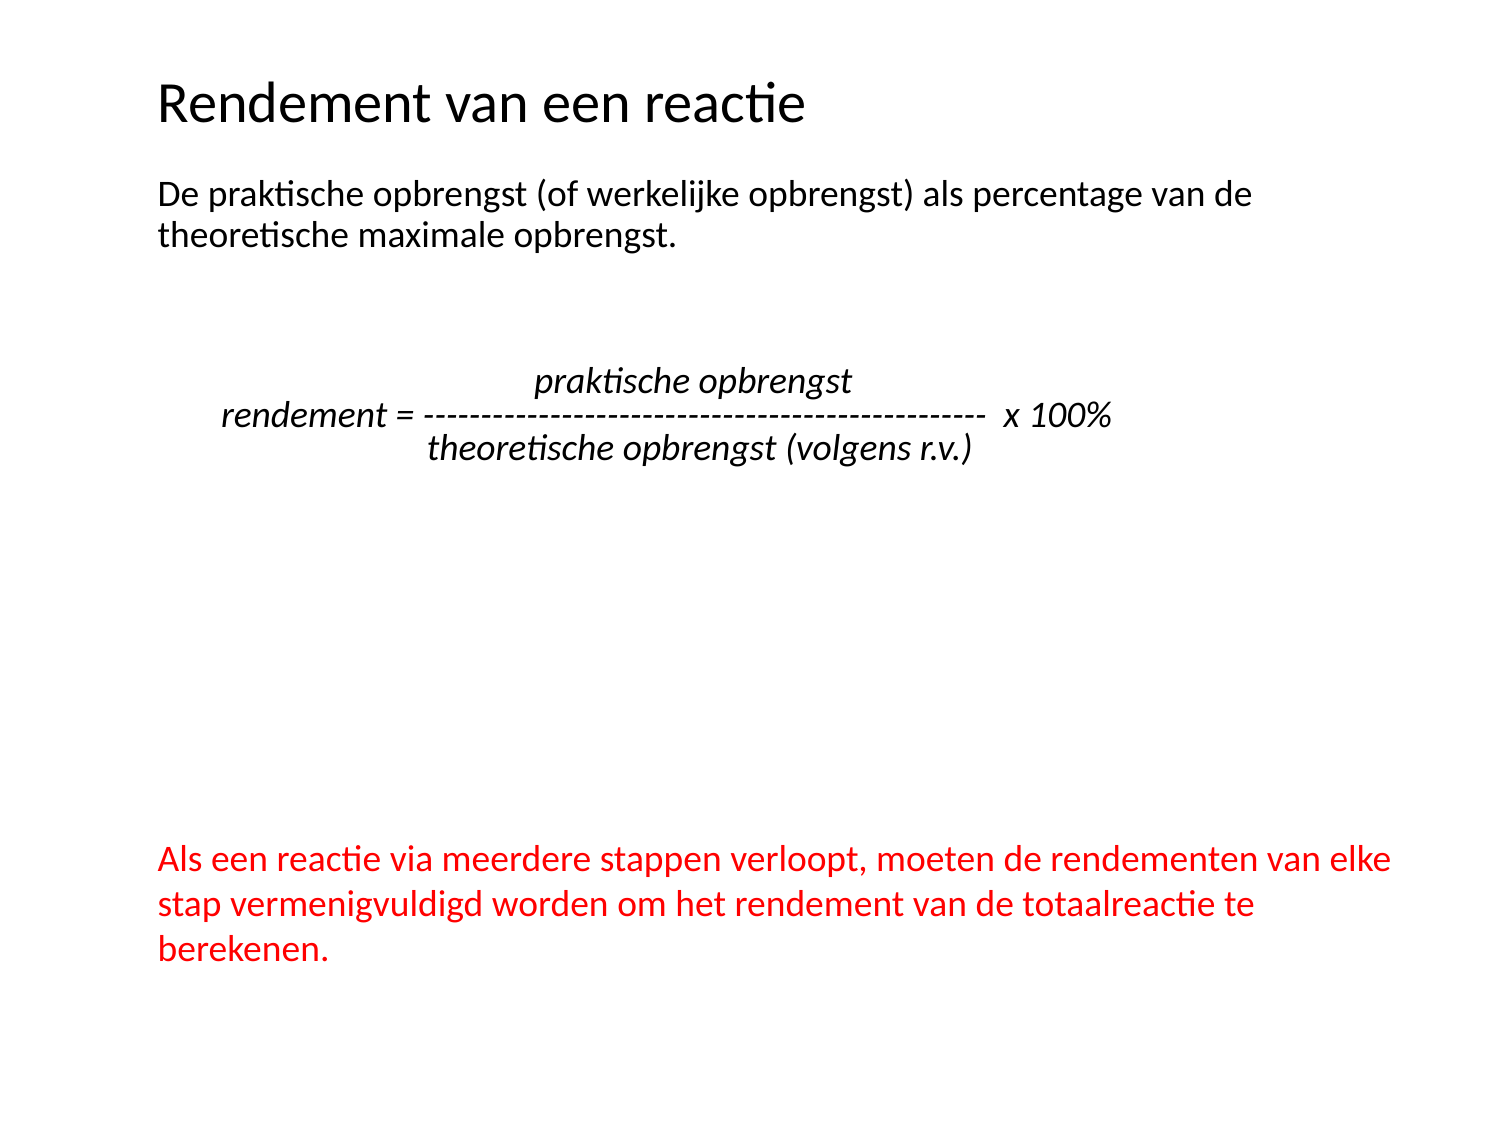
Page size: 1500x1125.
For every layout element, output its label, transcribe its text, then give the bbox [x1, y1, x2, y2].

text_box Rendement van een reactie De praktische opbrengst (of werkelijke opbrengst) als percentage van de theoretische maximale opbrengst. praktische opbrengst rendement = ------------------------------------------------- x 100% theoretische opbrengst (volgens r.v.) Als een reactie via meerdere stappen verloopt, moeten de rendementen van elke stap vermenigvuldigd worden om het rendement van de totaalreactie te berekenen. [142, 57, 1451, 1047]
